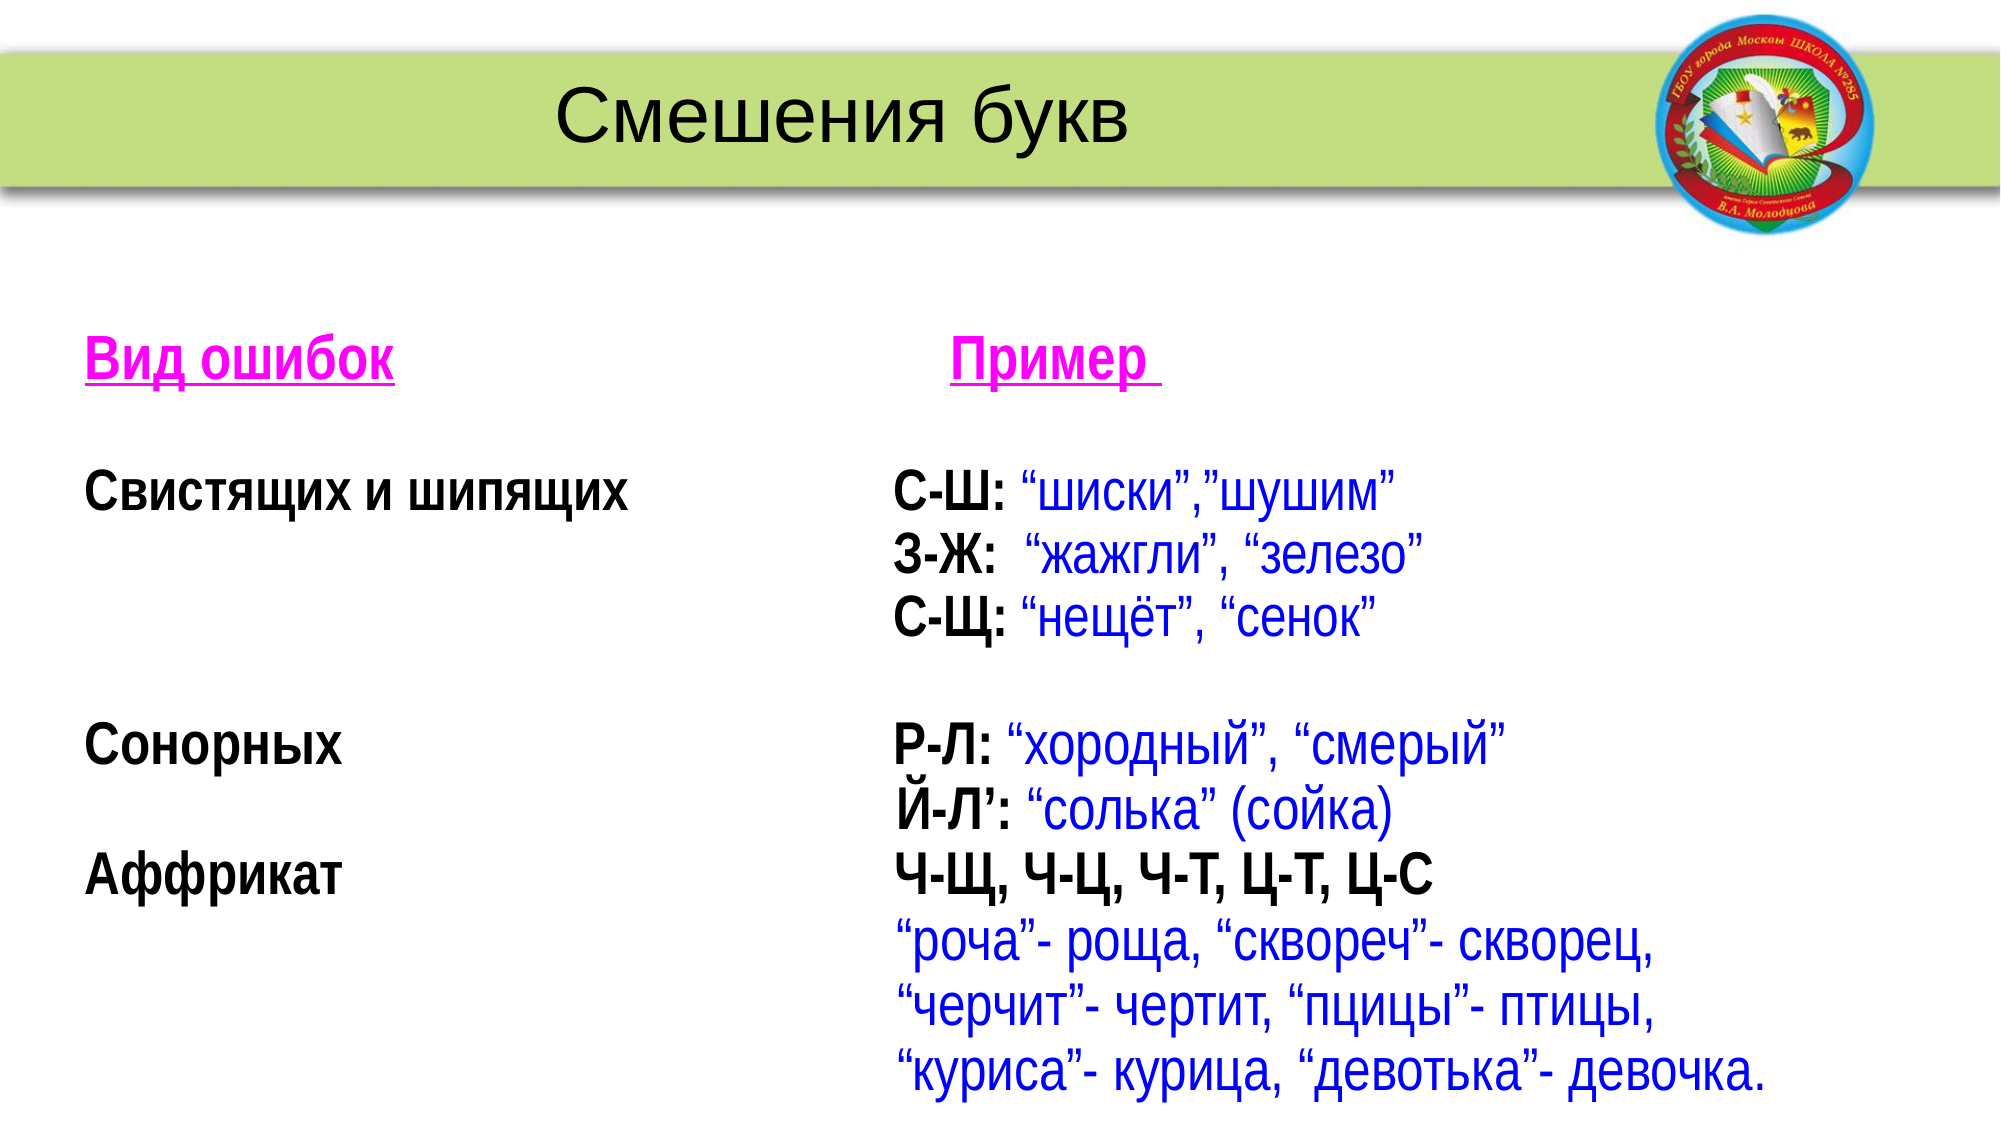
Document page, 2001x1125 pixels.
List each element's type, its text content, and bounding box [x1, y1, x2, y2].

list Вид ошибок Пример Свистящих и шипящих С-Ш: “шиски”,”шушим” З-Ж: “жажгли”, “зелезо” С-Щ: “нещёт”, “сенок” Сонорных Р-Л: “хородный”, “смерый” Й-Л’: “солька” (сойка) Аффрикат Ч-Щ, Ч-Ц, Ч-Т, Ц-Т, Ц-С “роча”- роща, “сквореч”- скворец, “черчит”- чертит, “пцицы”- птицы, “куриса”- курица, “девотька”- девочка. [69, 258, 1935, 1050]
picture [0, 0, 2001, 1125]
title Смешения букв [53, 52, 1632, 182]
